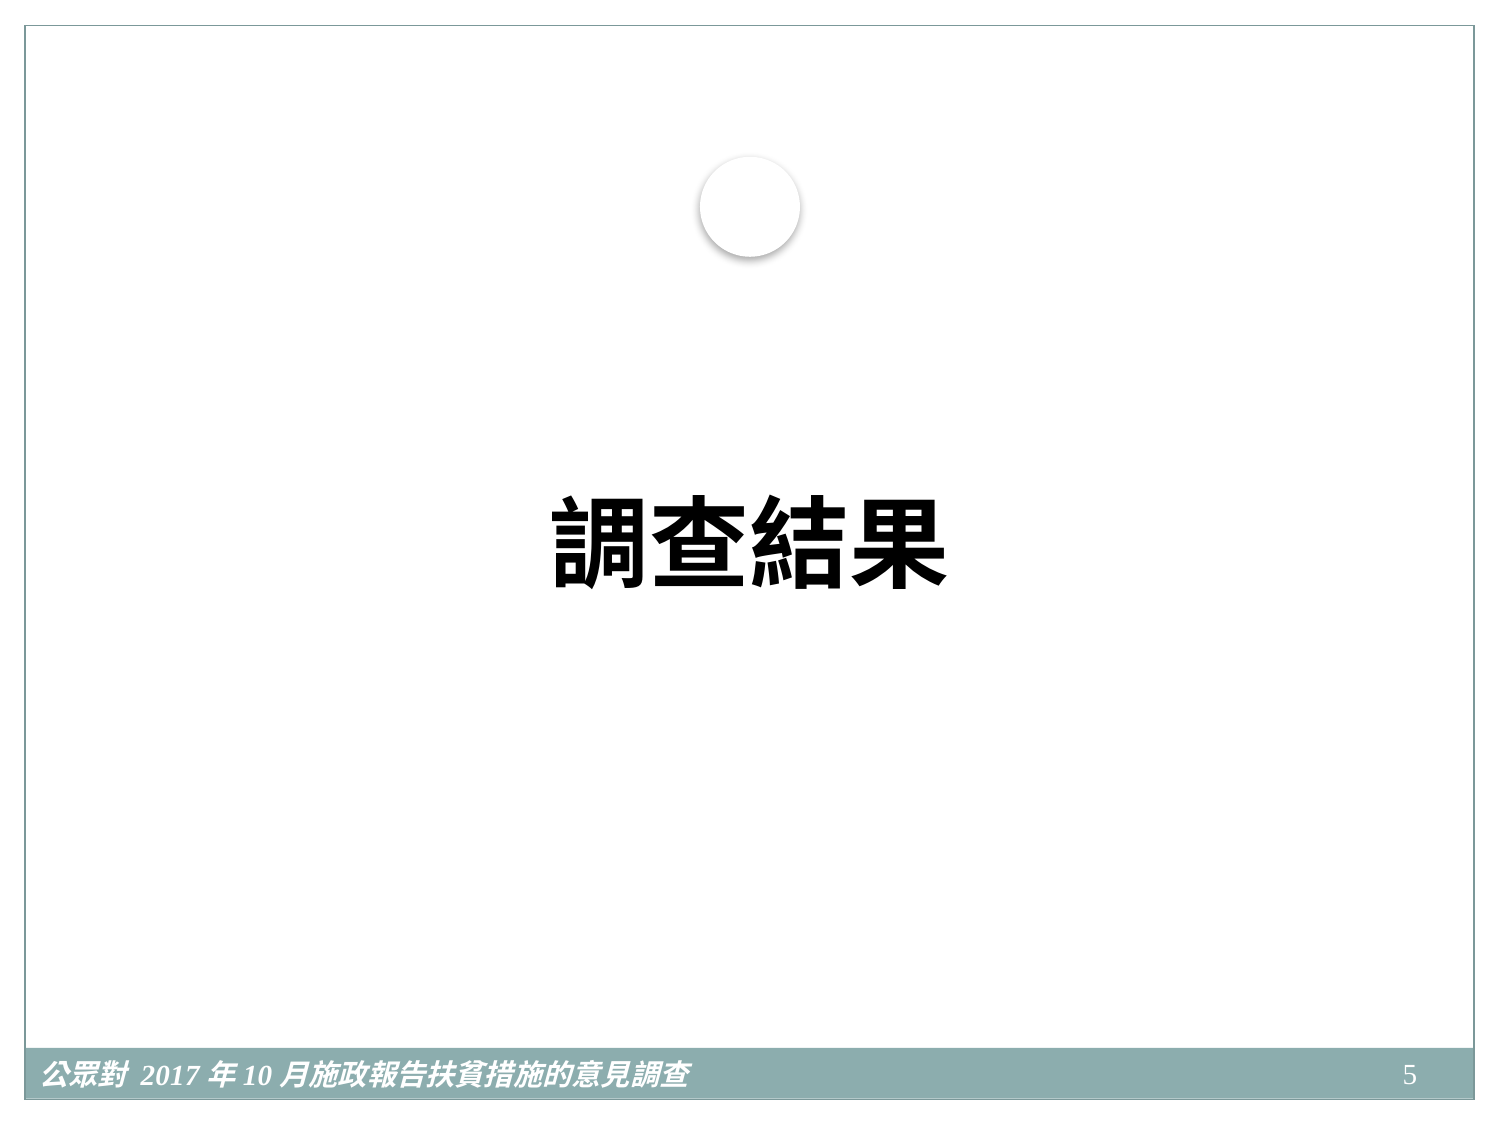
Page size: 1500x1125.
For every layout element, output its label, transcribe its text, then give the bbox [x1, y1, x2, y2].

text_box 調查結果 [171, 440, 1329, 656]
